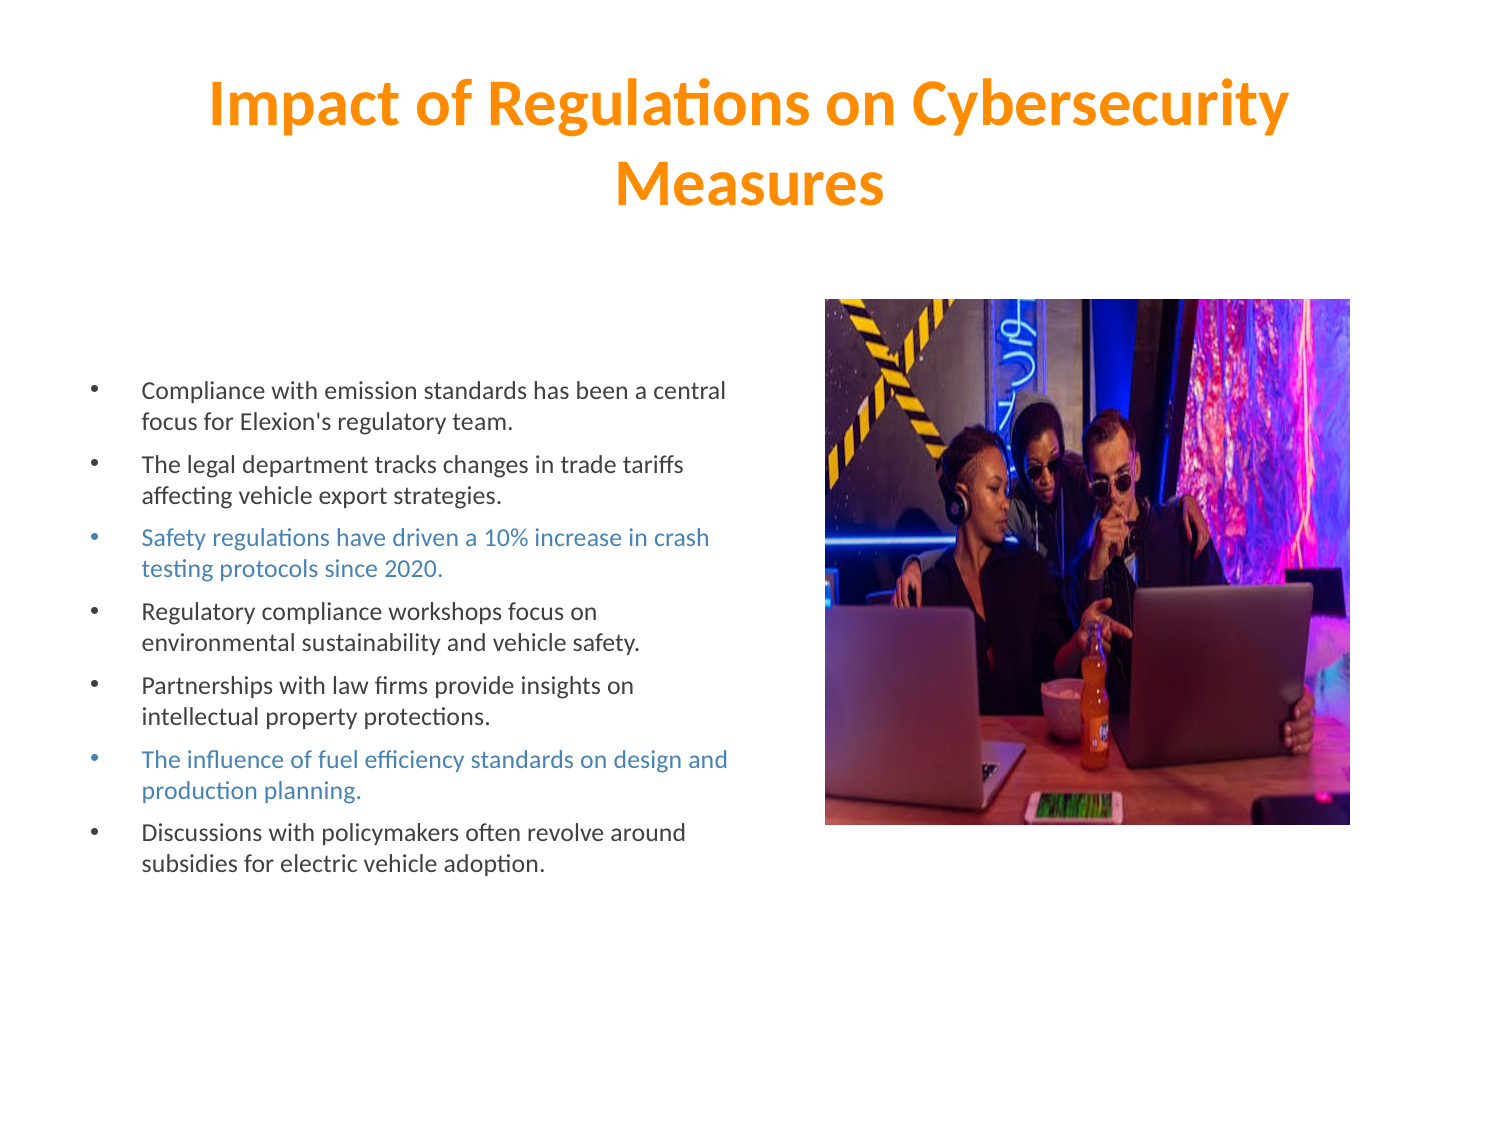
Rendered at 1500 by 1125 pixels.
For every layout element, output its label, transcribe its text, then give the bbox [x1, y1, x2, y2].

picture [824, 299, 1351, 826]
list Compliance with emission standards has been a central focus for Elexion's regulatory team. The legal department tracks changes in trade tariffs affecting vehicle export strategies. Safety regulations have driven a 10% increase in crash testing protocols since 2020. Regulatory compliance workshops focus on environmental sustainability and vehicle safety. Partnerships with law firms provide insights on intellectual property protections. The influence of fuel efficiency standards on design and production planning. Discussions with policymakers often revolve around subsidies for electric vehicle adoption. [75, 298, 750, 899]
title Impact of Regulations on Cybersecurity Measures [75, 45, 1425, 233]
